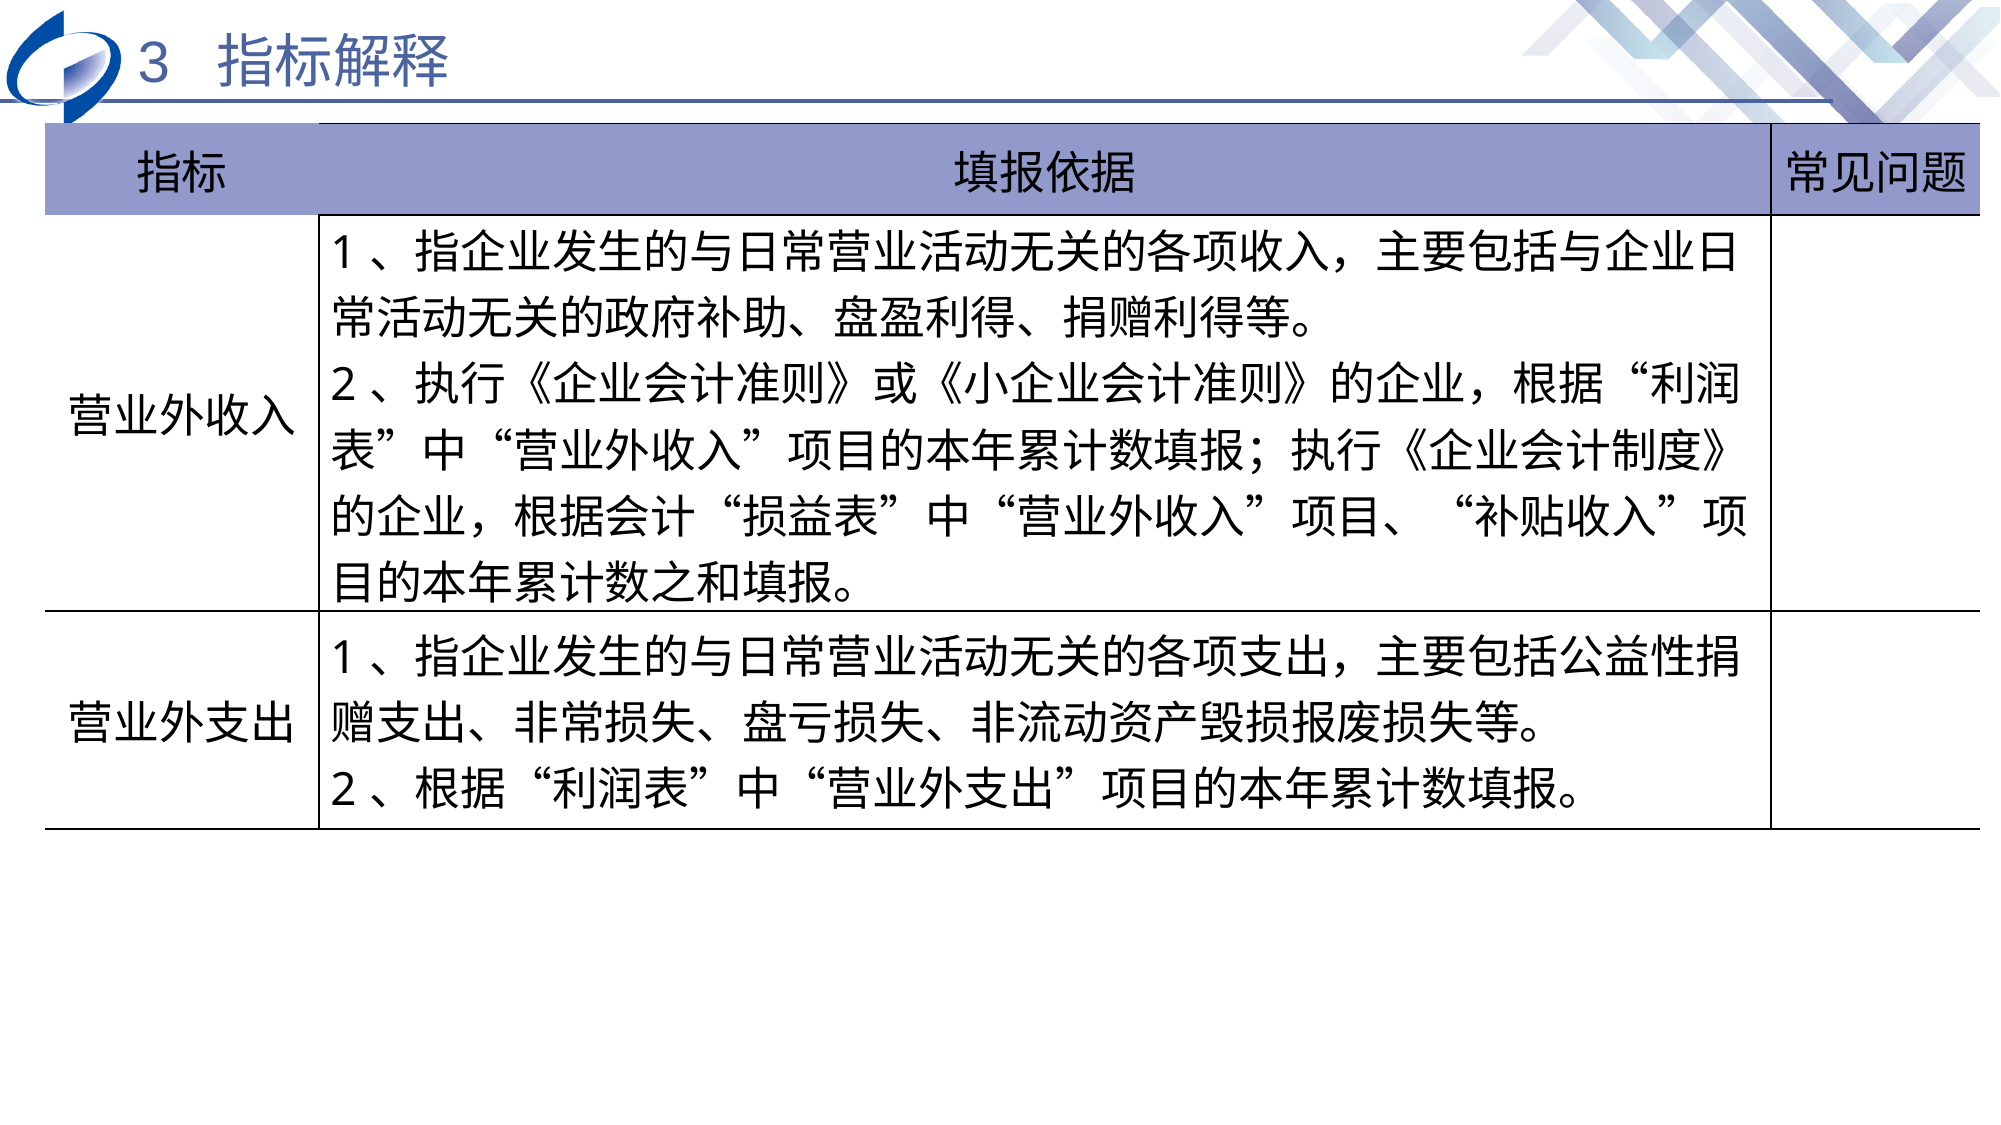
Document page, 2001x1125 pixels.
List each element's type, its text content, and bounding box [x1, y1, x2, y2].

table_cell 营业外支出 [45, 612, 318, 828]
text_box 3 指标解释 [122, 0, 804, 100]
table_cell 1、指企业发生的与日常营业活动无关的各项收入，主要包括与企业日常活动无关的政府补助、盘盈利得、捐赠利得等。 2、执行《企业会计准则》或《小企业会计准则》的企业，根据“利润表”中“营业外收入”项目的本年累计数填报；执行《企业会计制度》的企业，根据会计“损益表”中“营业外收入”项目、“补贴收入”项目的本年累计数之和填报。 [320, 216, 1770, 610]
table_cell [1772, 612, 1980, 828]
table_header 常见问题 [1772, 166, 1980, 214]
picture [1412, 0, 2000, 166]
table_header 填报依据 [319, 124, 1770, 214]
table_cell 1、指企业发生的与日常营业活动无关的各项支出，主要包括公益性捐赠支出、非常损失、盘亏损失、非流动资产毁损报废损失等。 2、根据“利润表”中“营业外支出”项目的本年累计数填报。 [320, 612, 1770, 828]
table_cell [1772, 216, 1980, 610]
table_header 指标 [45, 123, 319, 215]
picture [4, 9, 123, 128]
table_cell 营业外收入 [45, 215, 318, 610]
